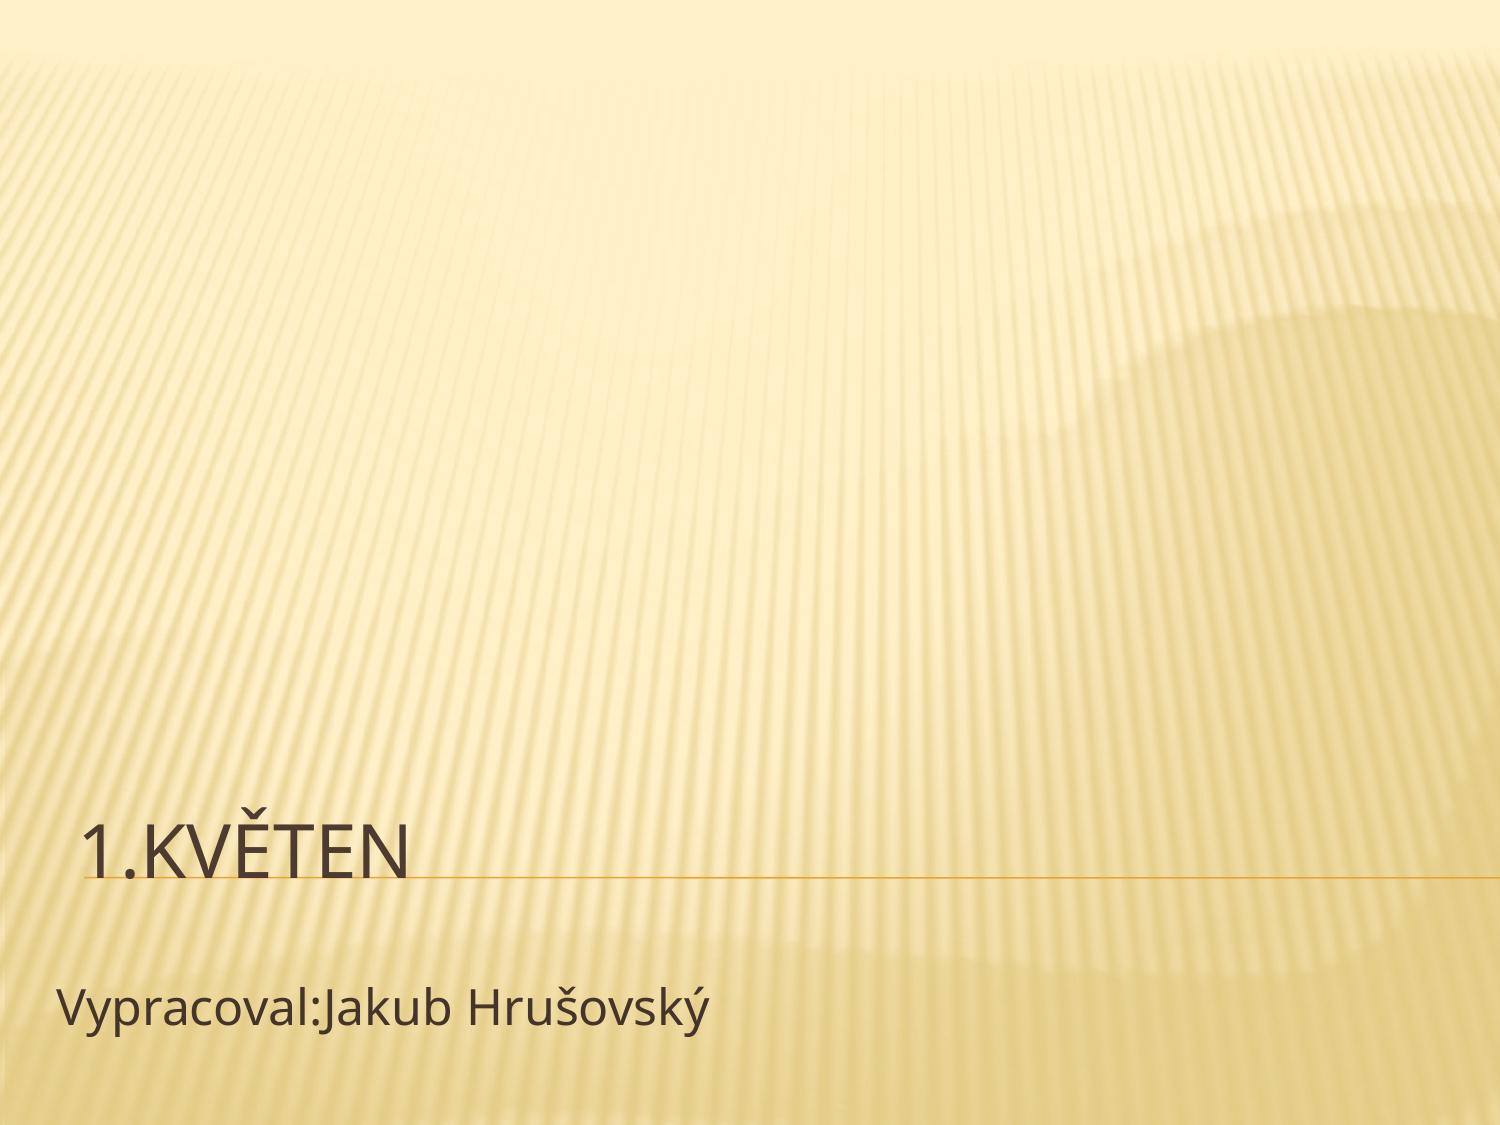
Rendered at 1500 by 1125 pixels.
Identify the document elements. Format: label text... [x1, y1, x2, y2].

title 1.Květen [62, 796, 1450, 997]
subtitle Vypracoval:Jakub Hrušovský [41, 893, 1429, 1044]
